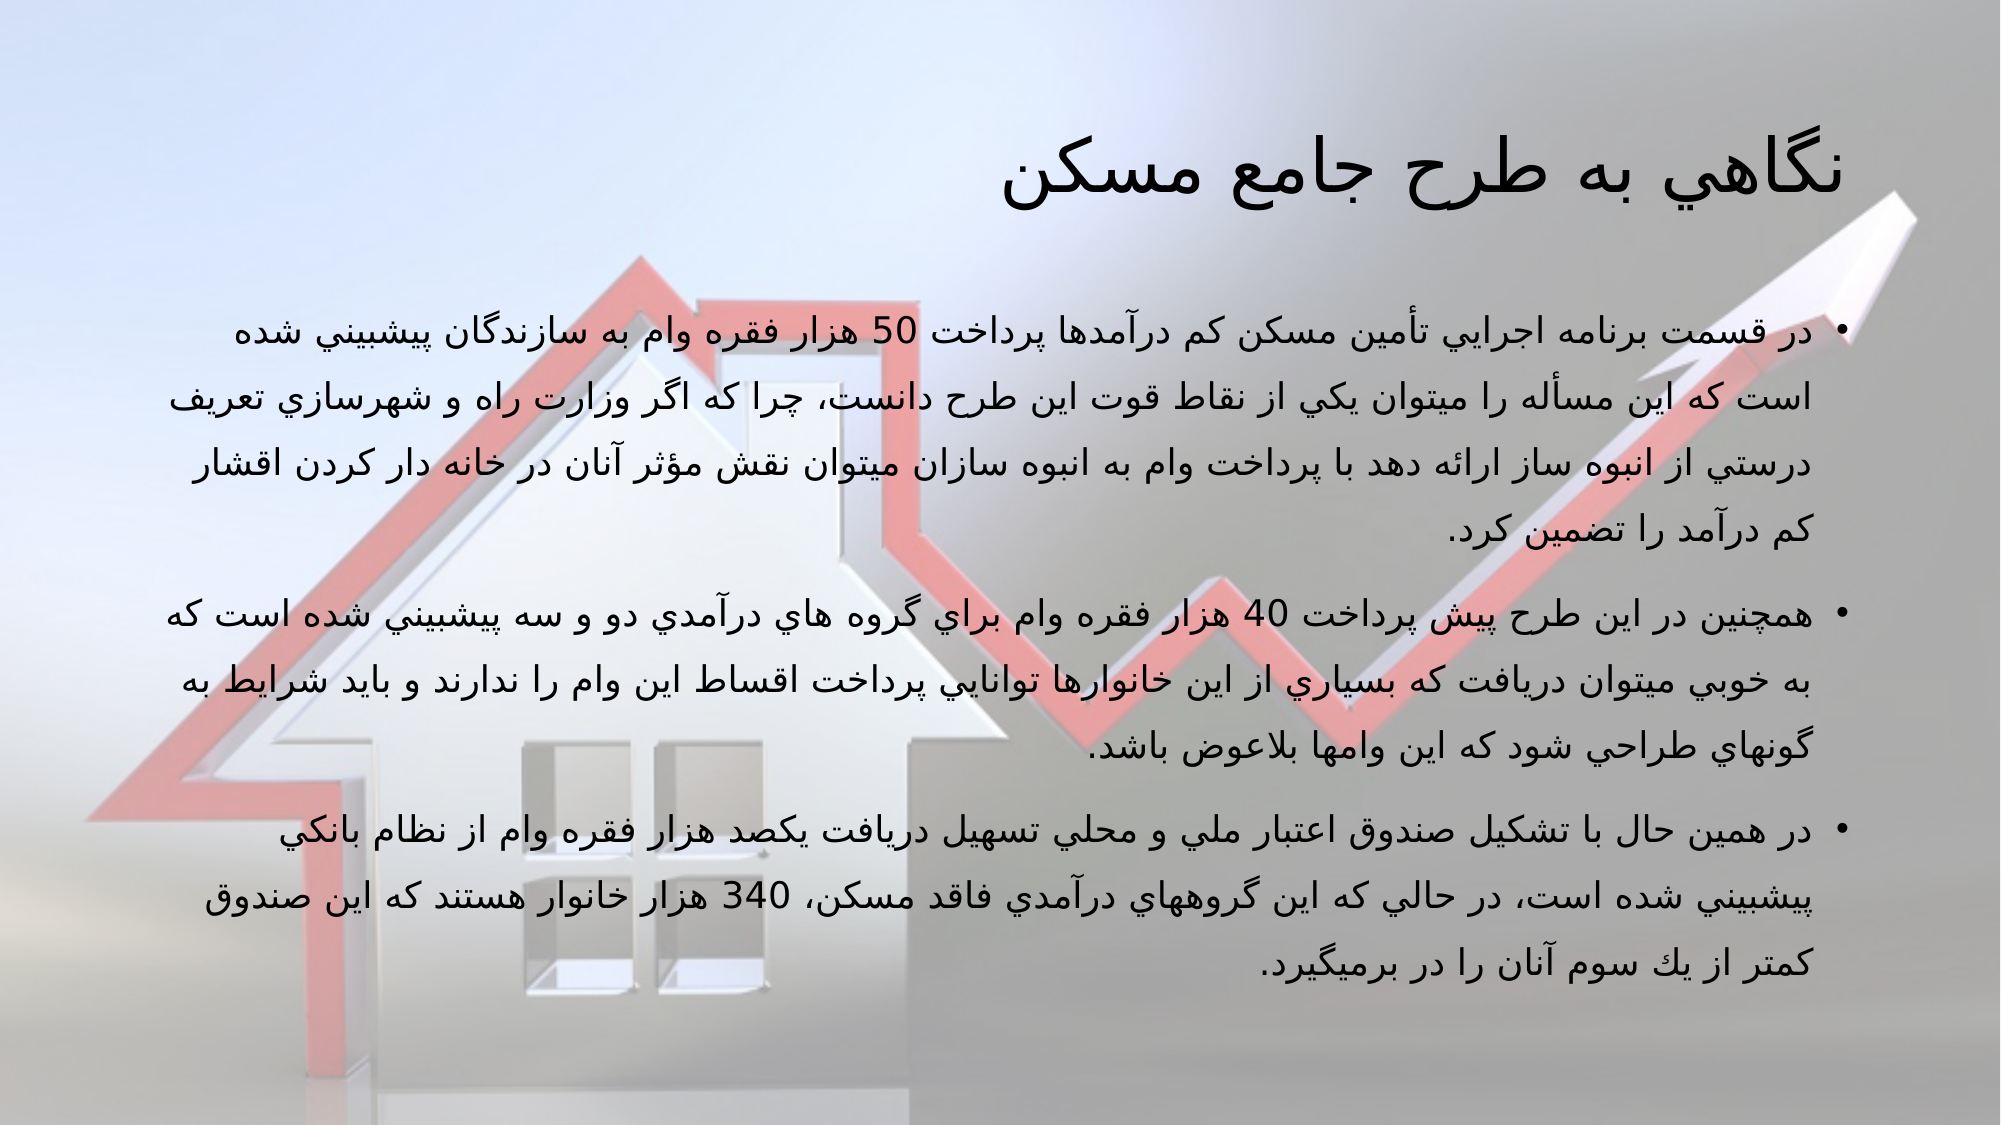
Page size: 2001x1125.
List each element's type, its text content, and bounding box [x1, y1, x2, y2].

picture [0, 0, 2001, 1125]
title نگاهي به طرح جامع مسكن [137, 59, 1863, 278]
list در قسمت برنامه اجرايي تأمين مسكن كم درآمدها پرداخت 50 هزار فقره وام به سازندگان پيش‏بيني شده است كه اين مسأله را مي‏توان يكي از نقاط قوت اين طرح دانست، چرا كه اگر وزارت راه و شهرسازي تعريف درستي از انبوه ساز ارائه دهد با پرداخت وام به انبوه سازان مي‏توان نقش مؤثر آنان در خانه دار كردن اقشار كم درآمد را تضمين كرد. همچنين در اين طرح پيش پرداخت 40 هزار فقره وام براي گروه هاي درآمدي دو و سه پيش‏بيني شده است كه به خوبي مي‏توان دريافت كه بسياري از اين خانوارها توانايي پرداخت اقساط اين وام را ندارند و بايد شرايط به گونه‏اي طراحي شود كه اين وام‏ها بلاعوض باشد. در همين حال با تشكيل صندوق اعتبار ملي و محلي تسهيل دريافت يكصد هزار فقره وام از نظام بانكي پيش‏بيني شده است، در حالي كه اين گروههاي درآمدي فاقد مسكن، 340 هزار خانوار هستند كه اين صندوق كمتر از يك سوم آنان را در برمي‏گيرد. [137, 278, 1863, 992]
